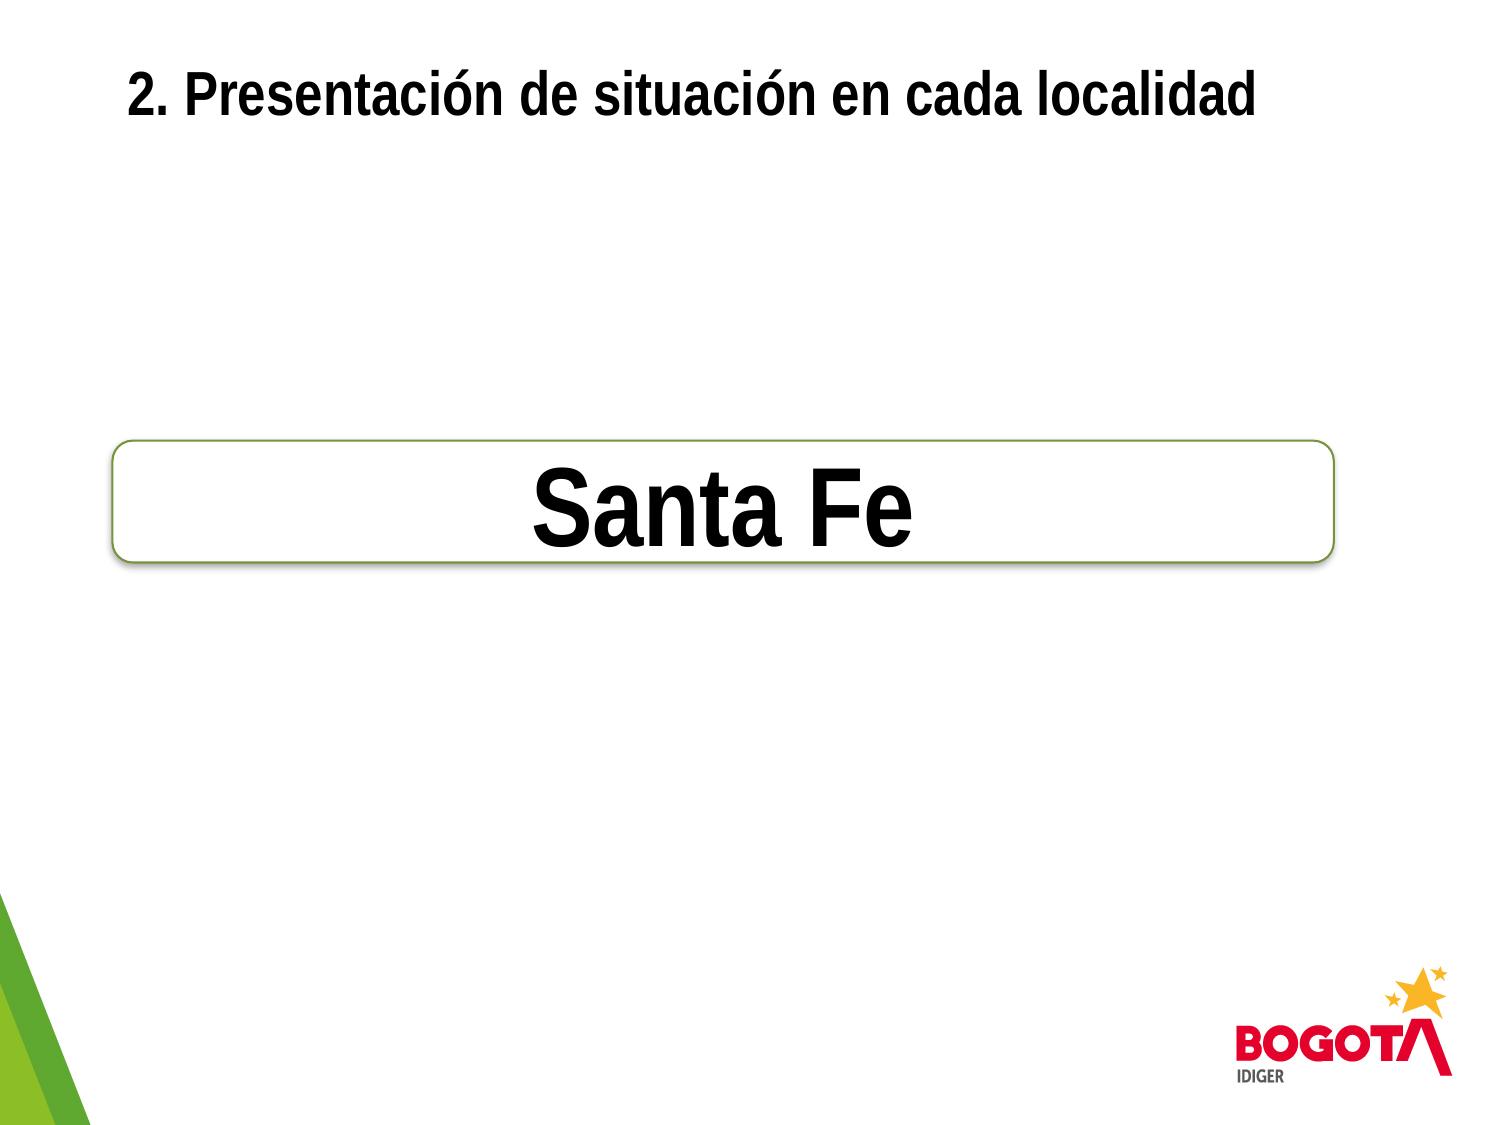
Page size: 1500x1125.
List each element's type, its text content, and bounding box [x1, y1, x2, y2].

text_box Santa Fe [111, 439, 1335, 564]
picture [0, 0, 1500, 1125]
title 2. Presentación de situación en cada localidad [112, 20, 1388, 161]
